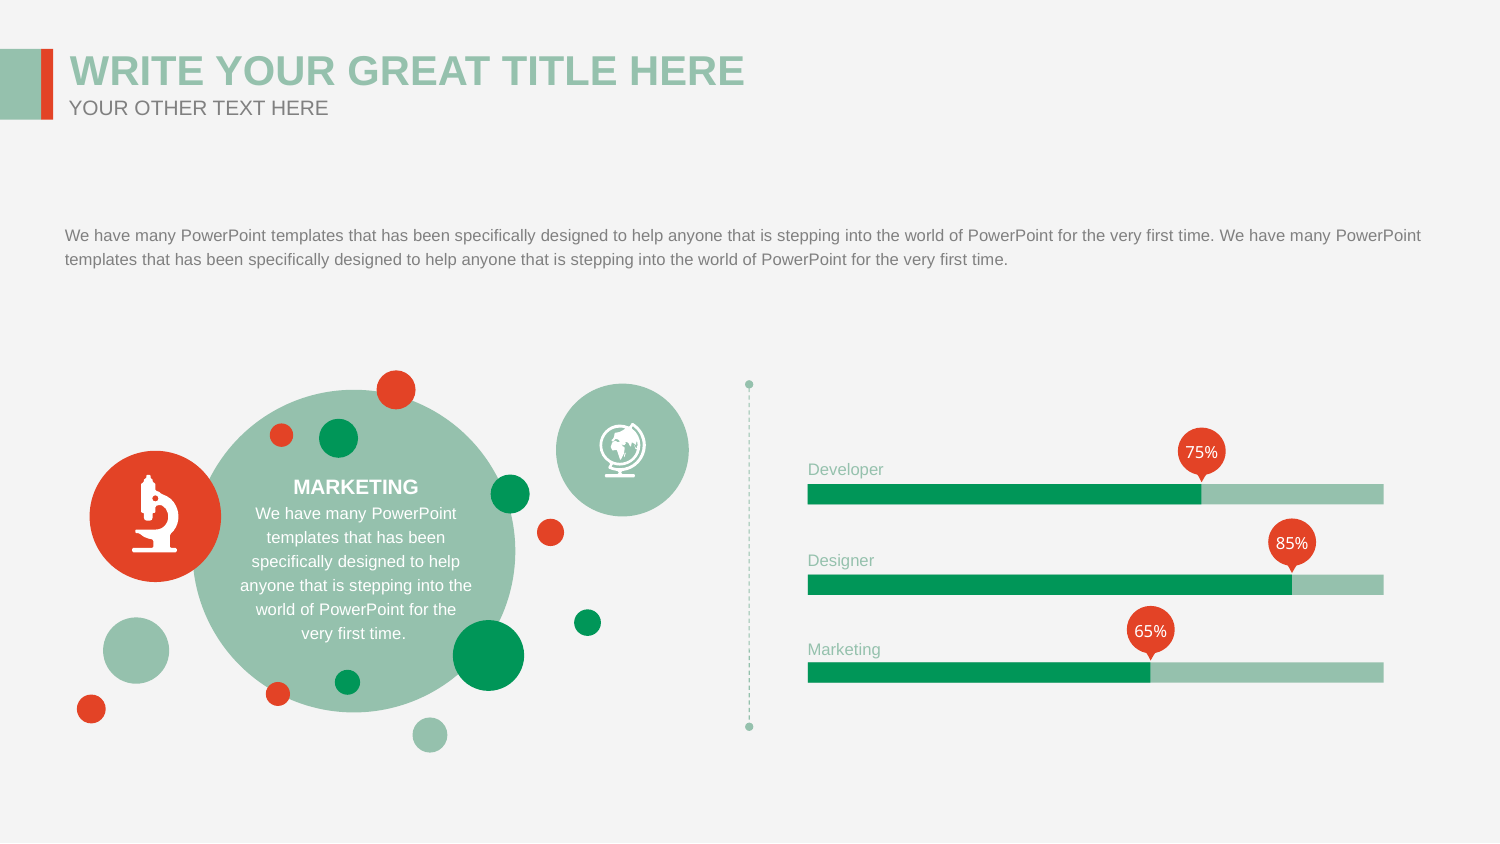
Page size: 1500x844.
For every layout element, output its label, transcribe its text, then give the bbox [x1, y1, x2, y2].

text_box [1151, 662, 1384, 683]
text_box Developer [793, 451, 904, 487]
text_box [536, 518, 565, 547]
text_box [745, 380, 754, 394]
text_box [599, 422, 646, 478]
text_box [1202, 484, 1384, 505]
text_box YOUR OTHER TEXT HERE [54, 86, 344, 127]
text_box [334, 669, 361, 695]
text_box [807, 574, 1292, 595]
text_box [269, 423, 294, 447]
text_box [193, 389, 516, 713]
text_box 85% [1275, 533, 1309, 554]
text_box [376, 370, 416, 410]
text_box [76, 694, 106, 724]
text_box [556, 383, 689, 517]
text_box [1292, 574, 1384, 595]
text_box [1268, 518, 1317, 574]
text_box [807, 662, 1151, 683]
text_box Marketing [792, 631, 901, 667]
text_box WRITE YOUR GREAT TITLE HERE [55, 36, 761, 102]
text_box 65% [1134, 620, 1168, 641]
text_box 75% [1185, 442, 1219, 463]
text_box [452, 620, 525, 691]
text_box [1126, 605, 1175, 661]
text_box [490, 474, 530, 514]
text_box We have many PowerPoint templates that has been specifically designed to help anyone that is stepping into the world of PowerPoint for the very first time. We have many PowerPoint templates that has been specifically designed to help anyone that is stepping into the world of PowerPoint for the very first time. [64, 220, 1435, 269]
text_box [807, 484, 1202, 505]
text_box [103, 617, 170, 684]
text_box [412, 717, 448, 753]
text_box [1177, 427, 1226, 483]
text_box Designer [792, 542, 895, 578]
text_box [132, 474, 179, 553]
text_box [89, 450, 222, 583]
text_box [319, 418, 359, 458]
text_box [265, 681, 291, 706]
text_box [0, 48, 54, 120]
text_box [745, 722, 754, 731]
text_box MARKETING We have many PowerPoint templates that has been specifically designed to help anyone that is stepping into the world of PowerPoint for the very first time. [238, 469, 475, 643]
text_box [574, 609, 601, 636]
